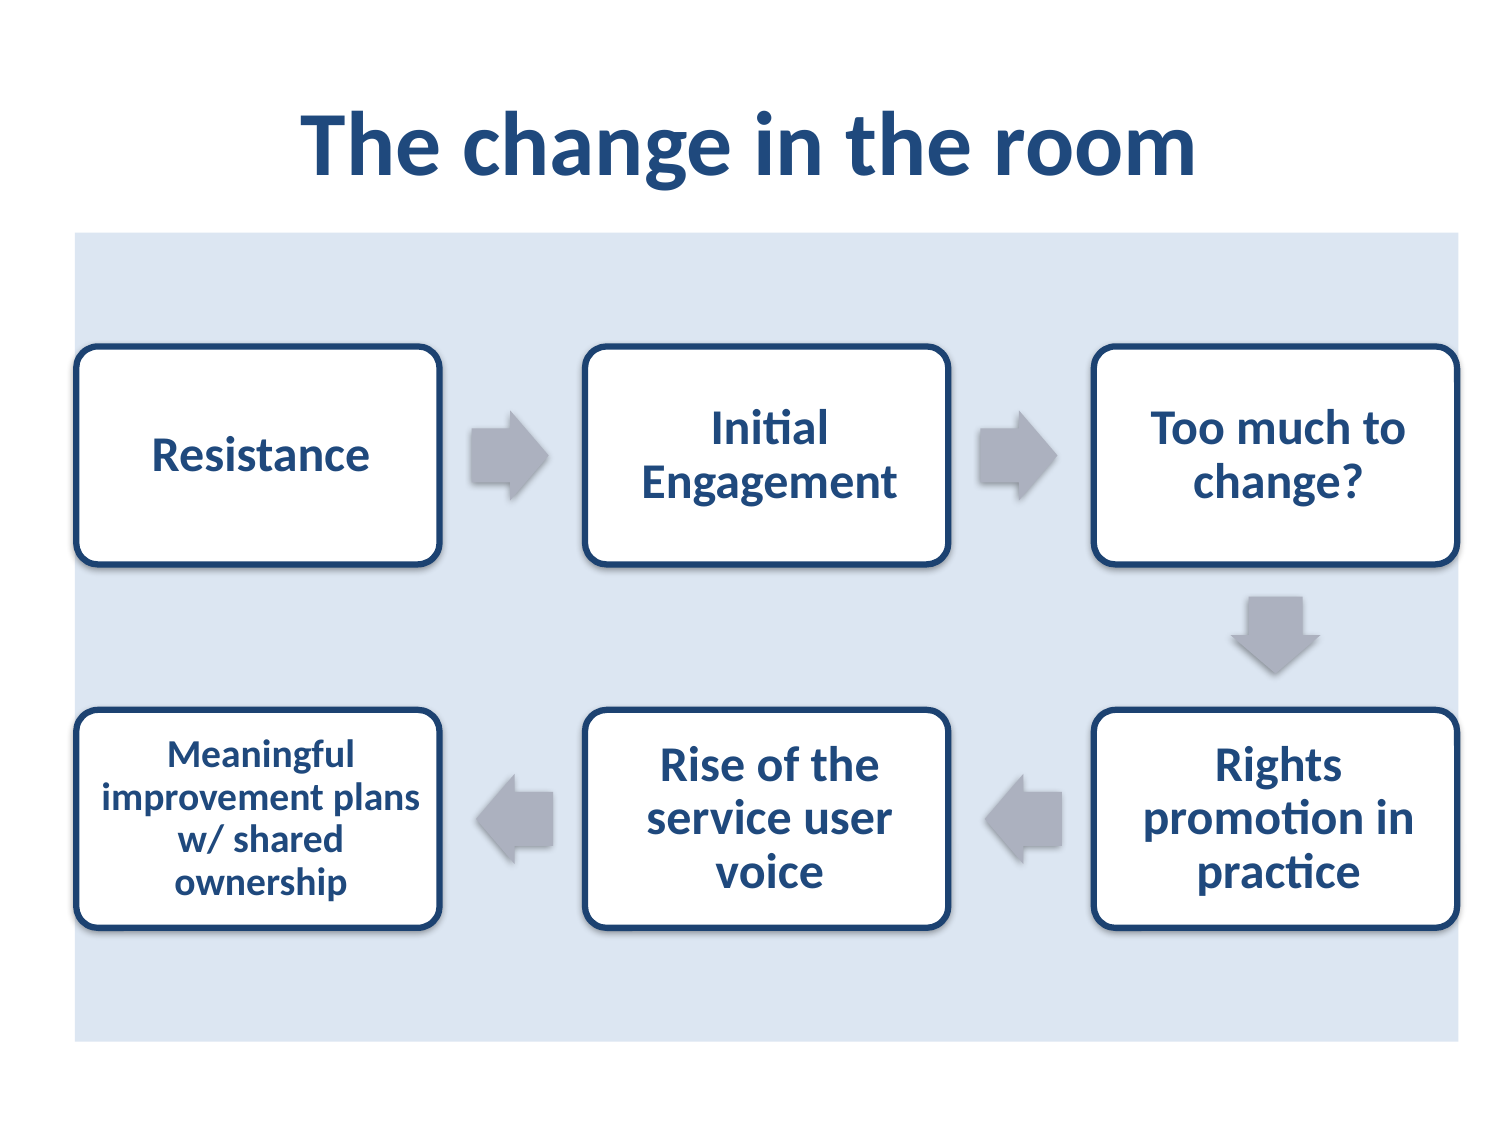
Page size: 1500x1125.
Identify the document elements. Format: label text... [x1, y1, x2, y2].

title The change in the room [75, 45, 1425, 230]
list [74, 232, 1459, 1042]
